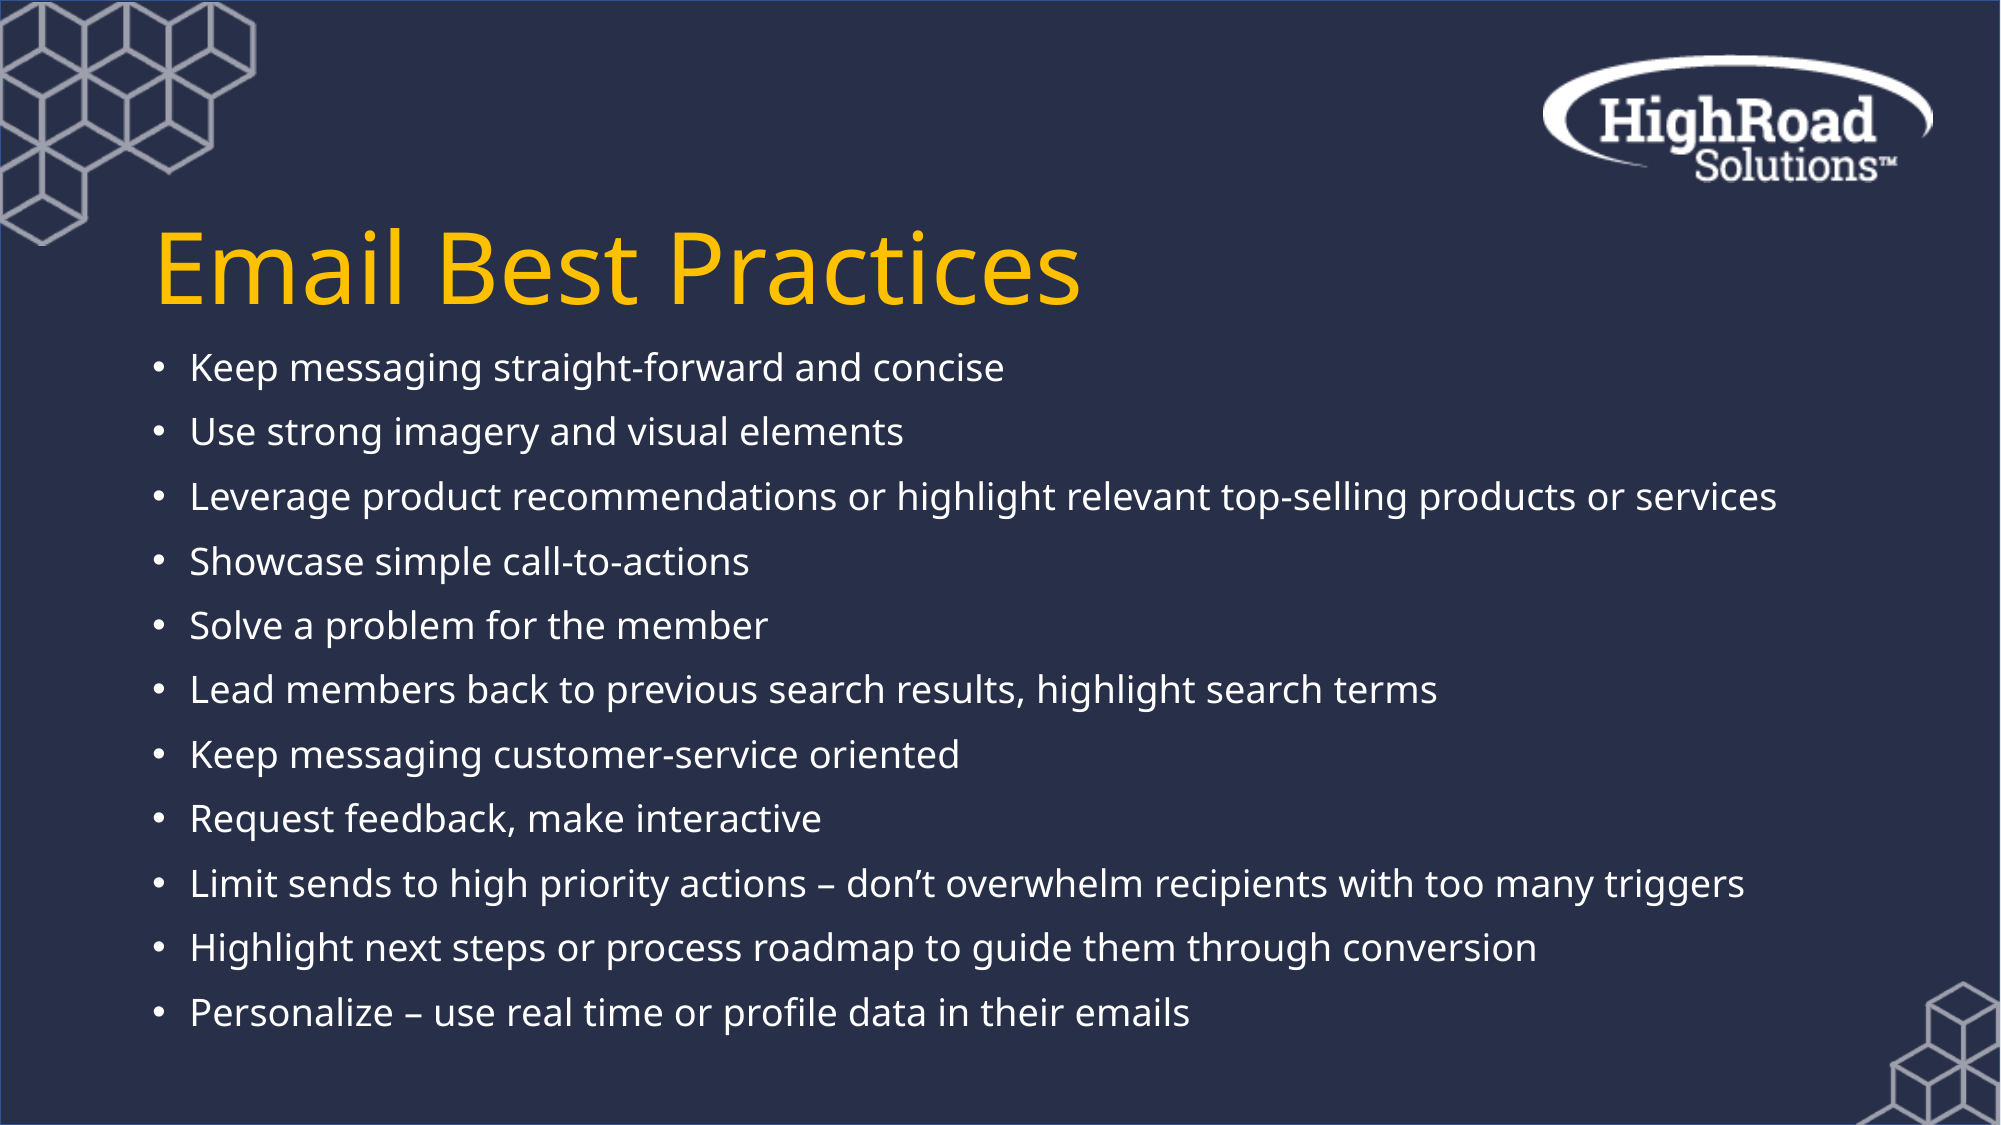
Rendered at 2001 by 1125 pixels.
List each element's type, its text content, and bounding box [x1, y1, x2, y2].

picture [1855, 981, 2000, 1125]
picture [1543, 54, 1933, 183]
picture [0, 2, 330, 246]
list Keep messaging straight-forward and concise Use strong imagery and visual elements Leverage product recommendations or highlight relevant top-selling products or services Showcase simple call-to-actions Solve a problem for the member Lead members back to previous search results, highlight search terms Keep messaging customer-service oriented Request feedback, make interactive Limit sends to high priority actions – don’t overwhelm recipients with too many triggers Highlight next steps or process roadmap to guide them through conversion Personalize – use real time or profile data in their emails [137, 335, 1863, 1050]
title Email Best Practices [137, 176, 1863, 335]
